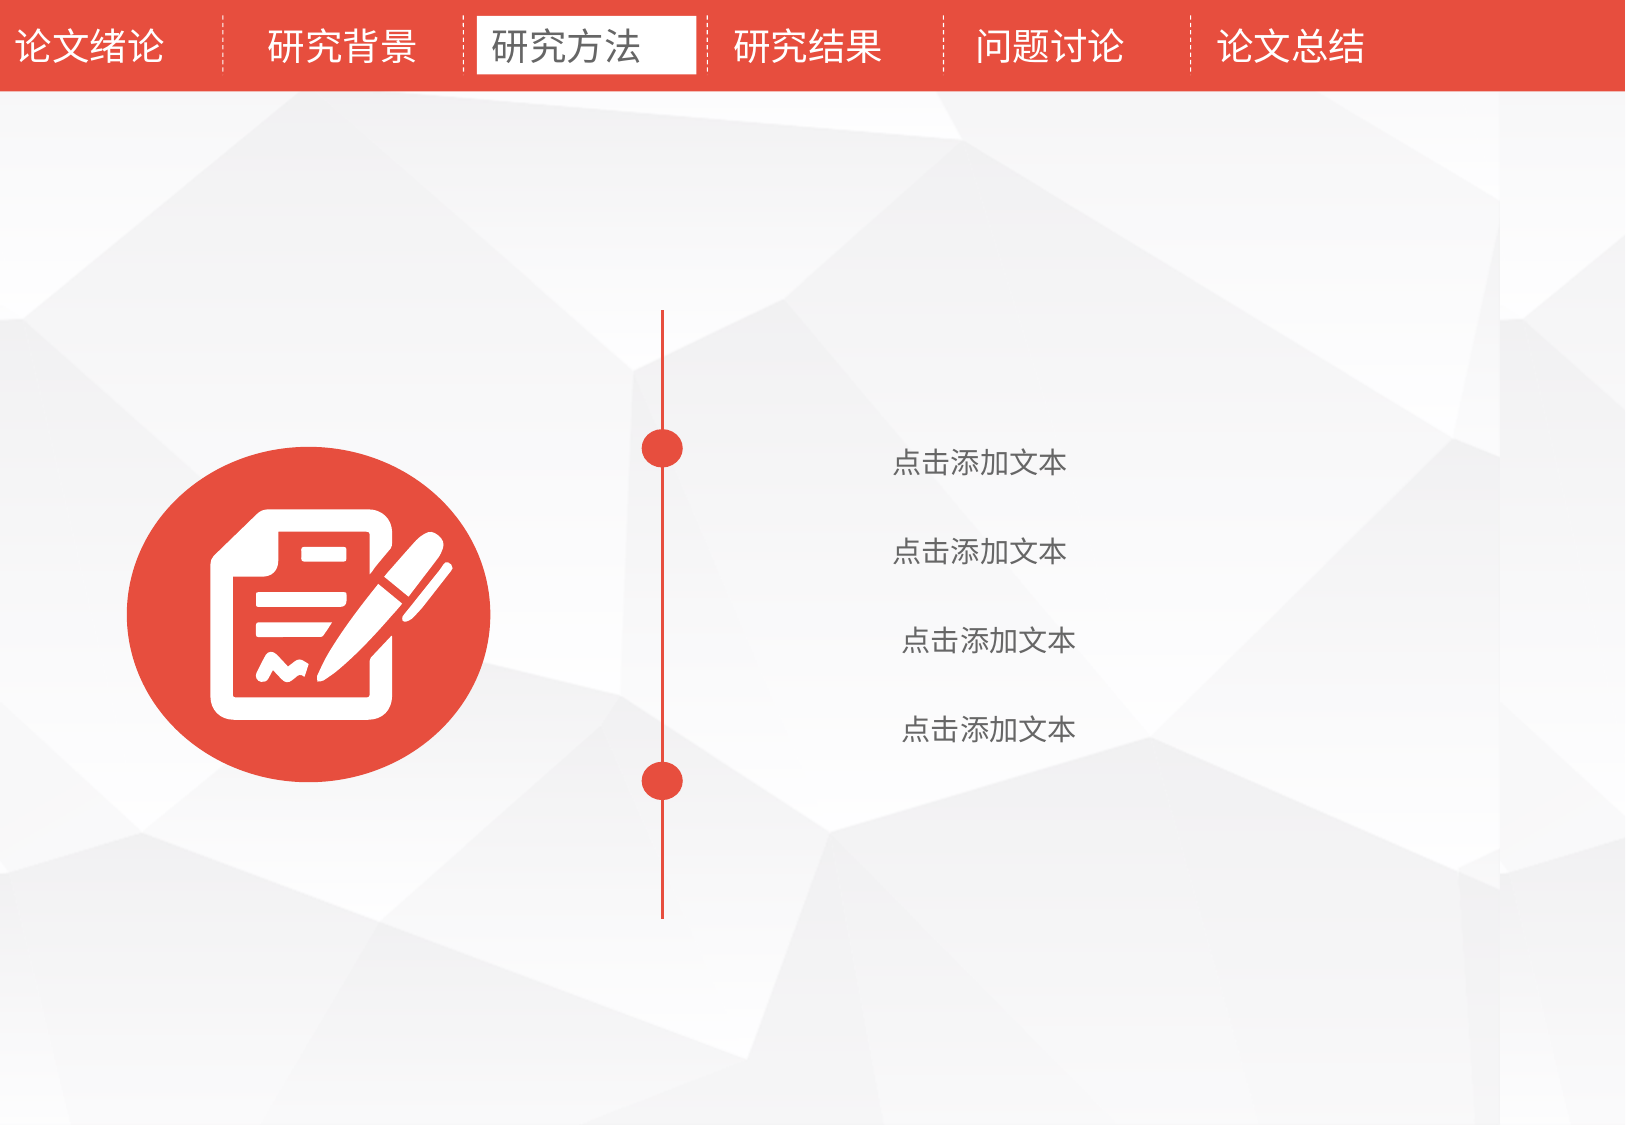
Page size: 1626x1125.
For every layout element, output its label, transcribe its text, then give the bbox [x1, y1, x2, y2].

text_box 点击添加文本 [877, 526, 1105, 576]
text_box 研究结果 [718, 15, 949, 76]
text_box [642, 310, 682, 919]
text_box 研究方法 [477, 15, 708, 76]
text_box [458, 519, 491, 710]
text_box 研究背景 [231, 15, 455, 76]
text_box 问题讨论 [960, 15, 1191, 76]
text_box 点击添加文本 [877, 436, 1105, 487]
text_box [210, 509, 453, 720]
text_box 点击添加文本 [886, 615, 1114, 665]
text_box 论文总结 [1201, 15, 1432, 76]
text_box 论文绪论 [0, 15, 228, 76]
text_box [0, 0, 1625, 92]
text_box 点击添加文本 [886, 704, 1114, 755]
picture [0, 0, 1626, 1125]
text_box [126, 446, 449, 783]
